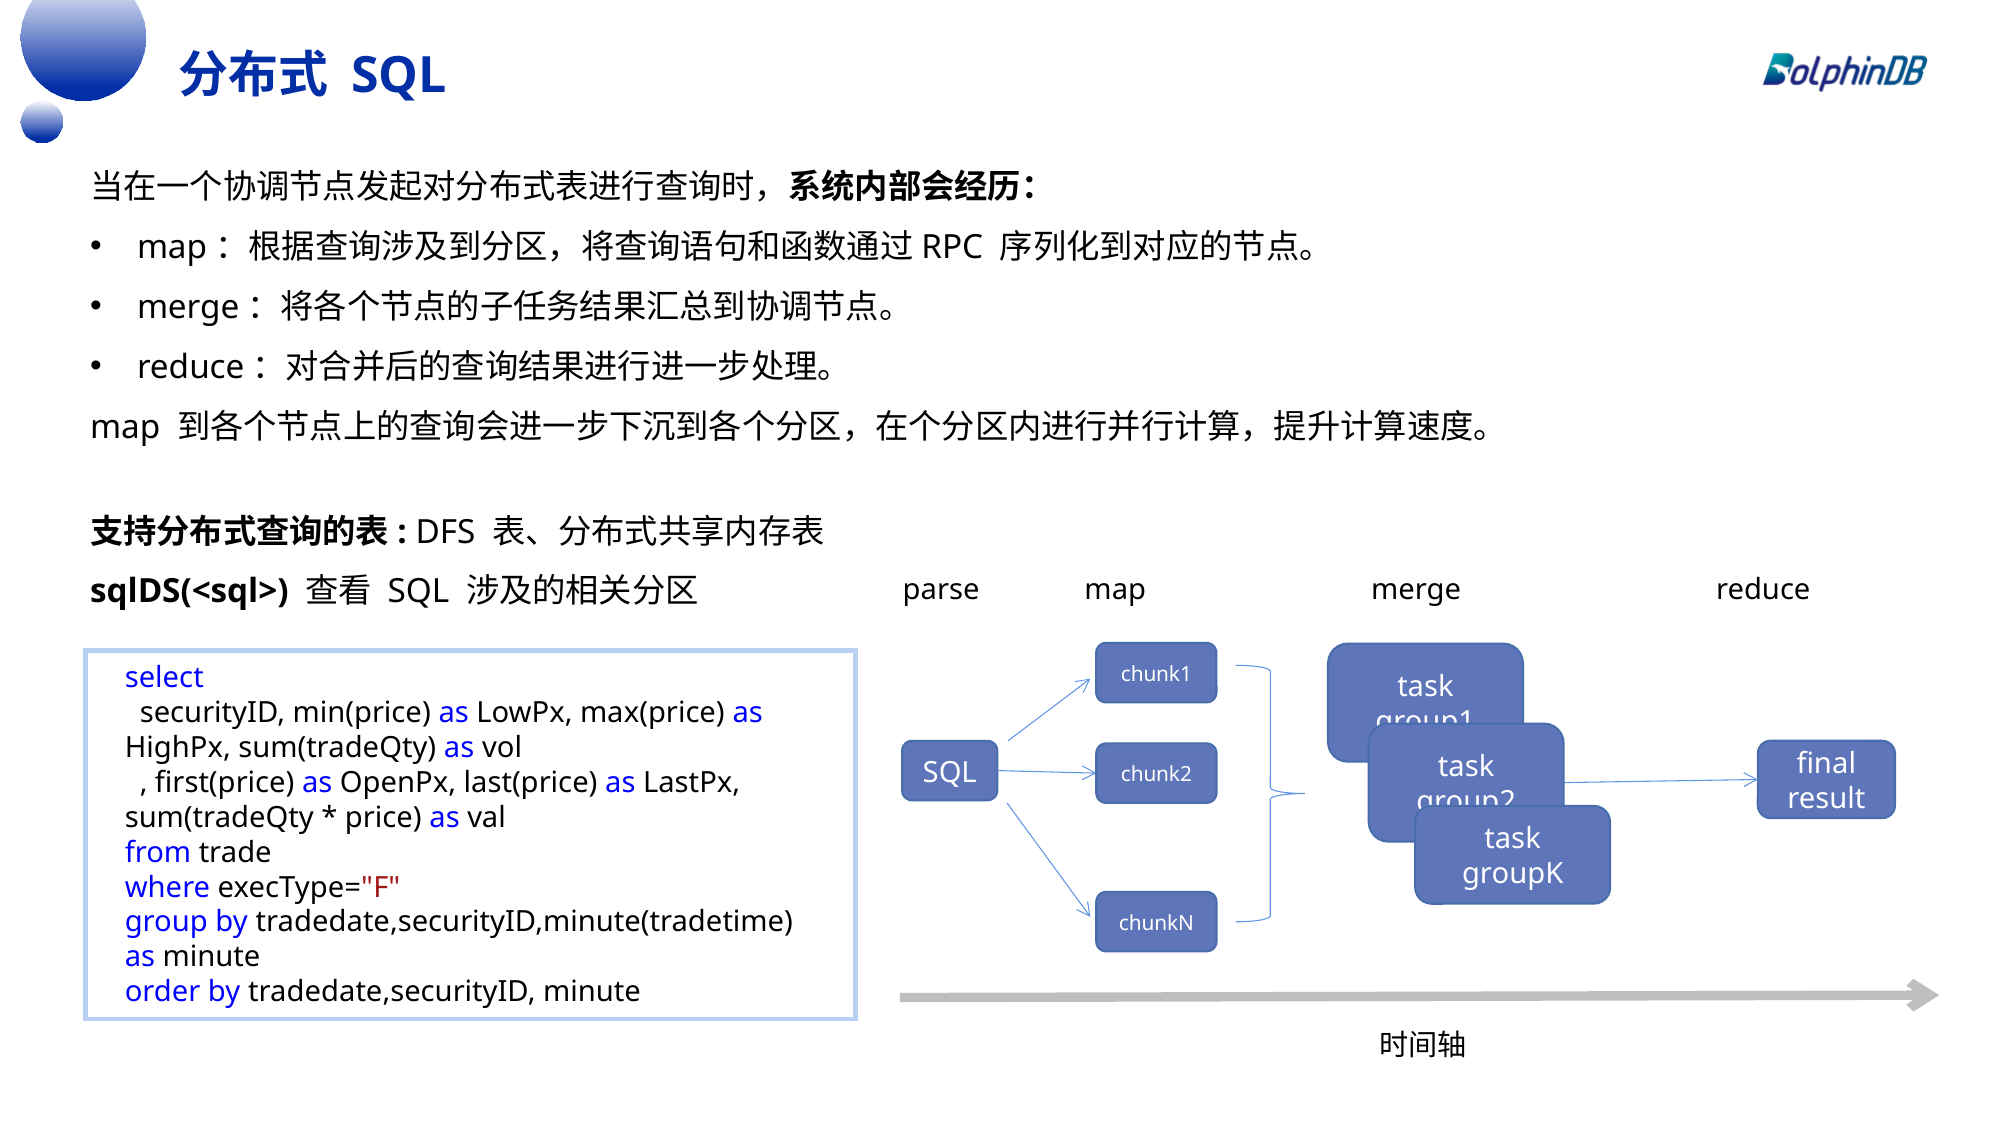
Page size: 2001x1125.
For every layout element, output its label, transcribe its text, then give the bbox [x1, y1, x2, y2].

text_box [19, 0, 147, 102]
text_box 当在一个协调节点发起对分布式表进行查询时，系统内部会经历： map：根据查询涉及到分区，将查询语句和函数通过RPC 序列化到对应的节点。 merge：将各个节点的子任务结果汇总到协调节点。 reduce：对合并后的查询结果进行进一步处理。 map 到各个节点上的查询会进一步下沉到各个分区，在个分区内进行并行计算，提升计算速度。 支持分布式查询的表: DFS 表、分布式共享内存表 sqlDS(<sql>) 查看 SQL 涉及的相关分区 [75, 138, 1815, 779]
text_box [19, 99, 64, 144]
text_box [887, 562, 1940, 1070]
picture [1755, 47, 1929, 93]
text_box 分布式 SQL [163, 35, 1545, 110]
text_box [84, 650, 856, 1020]
